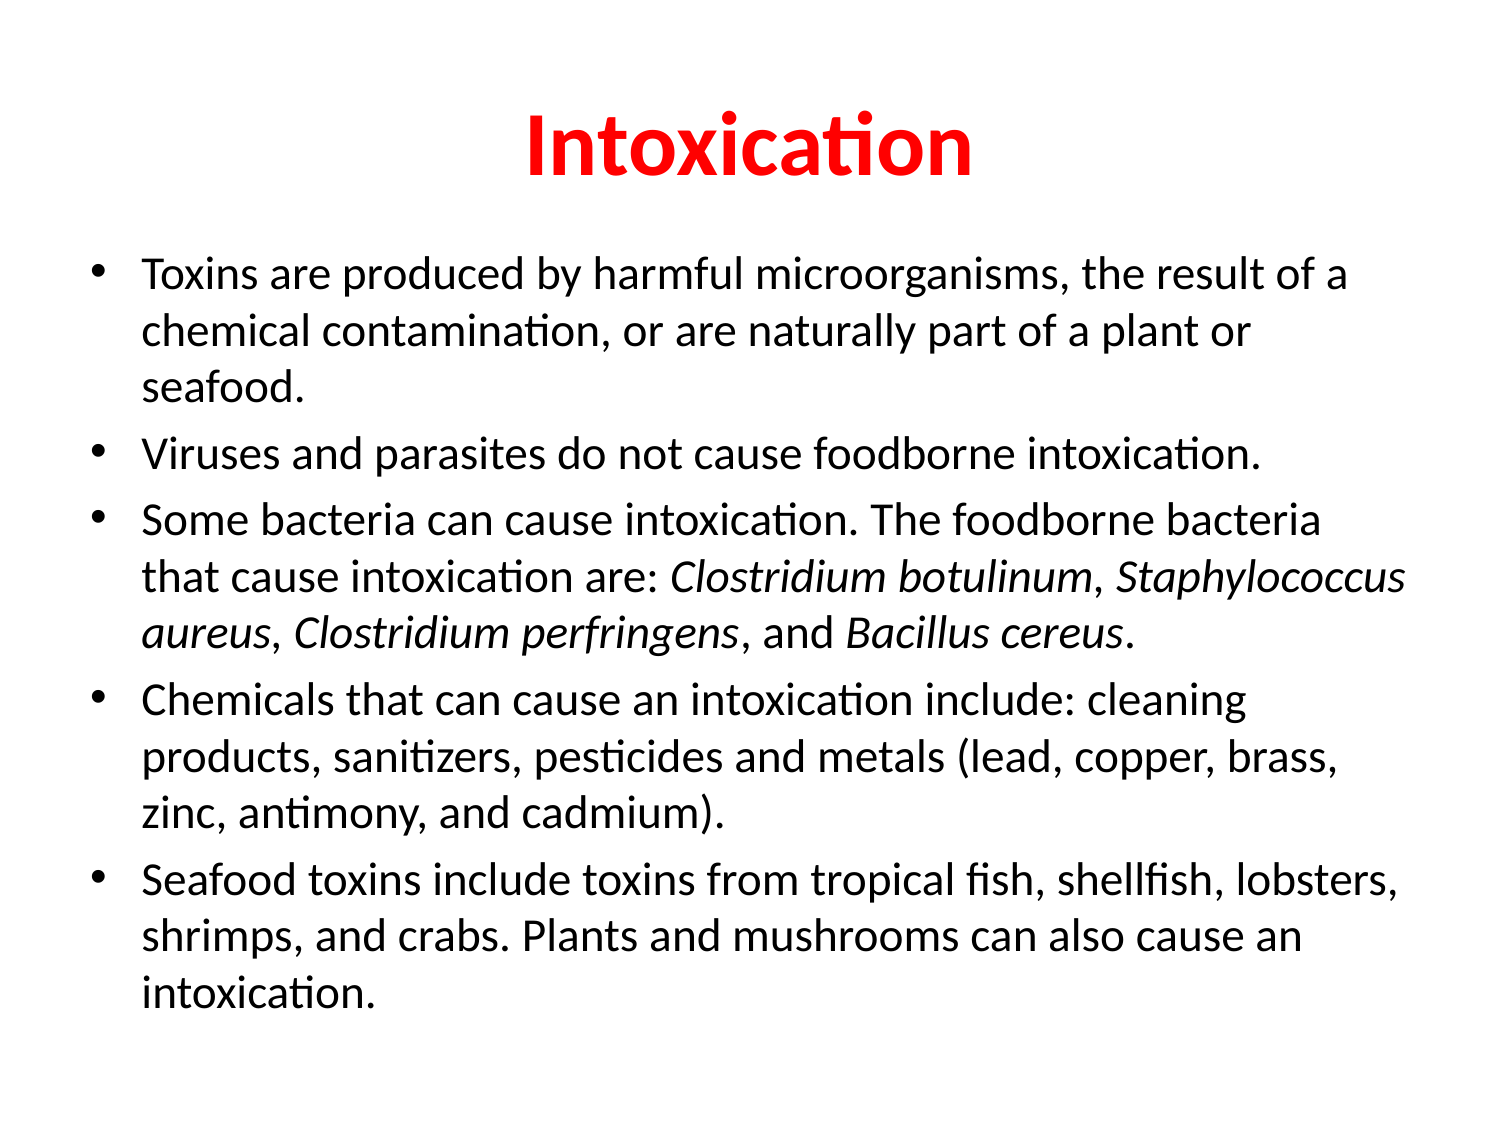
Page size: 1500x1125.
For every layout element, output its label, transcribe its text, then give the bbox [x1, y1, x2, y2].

list Toxins are produced by harmful microorganisms, the result of a chemical contamination, or are naturally part of a plant or seafood. Viruses and parasites do not cause foodborne intoxication. Some bacteria can cause intoxication. The foodborne bacteria that cause intoxication are: Clostridium botulinum, Staphylococcus aureus, Clostridium perfringens, and Bacillus cereus. Chemicals that can cause an intoxication include: cleaning products, sanitizers, pesticides and metals (lead, copper, brass, zinc, antimony, and cadmium). Seafood toxins include toxins from tropical fish, shellfish, lobsters, shrimps, and crabs. Plants and mushrooms can also cause an intoxication. [75, 234, 1425, 1079]
title Intoxication [75, 45, 1425, 233]
